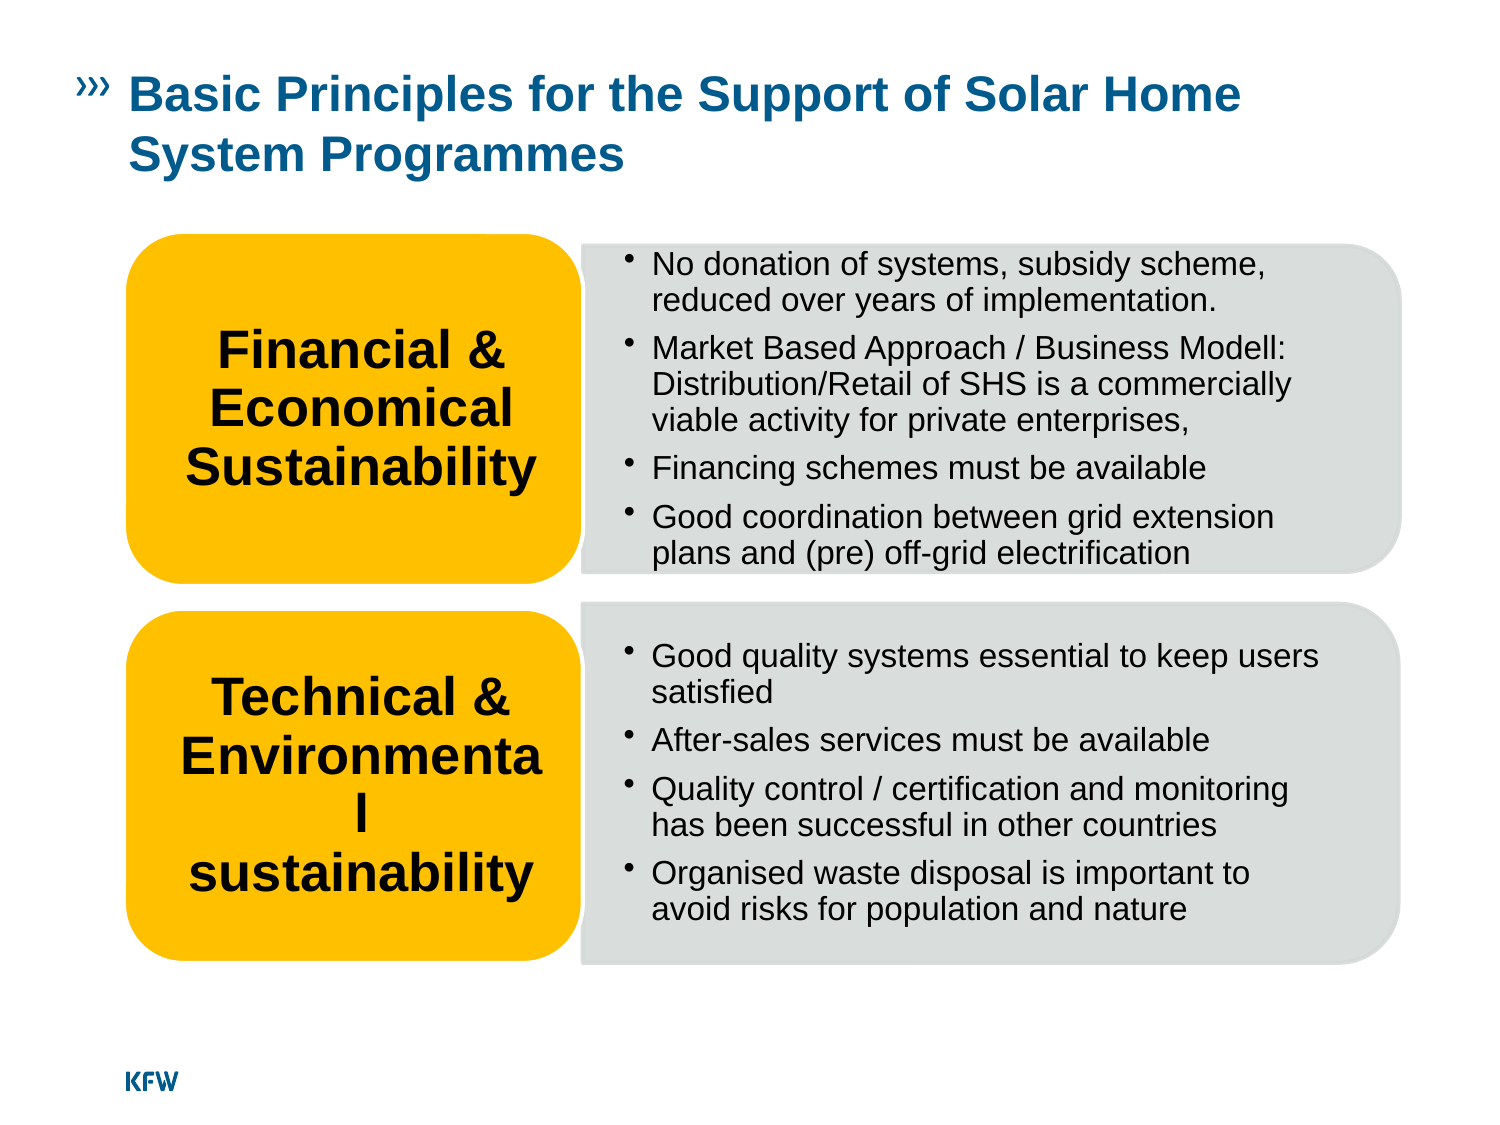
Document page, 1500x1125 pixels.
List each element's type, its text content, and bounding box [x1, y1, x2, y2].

title Basic Principles for the Support of Solar Home System Programmes [128, 61, 1318, 209]
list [123, 231, 1400, 964]
